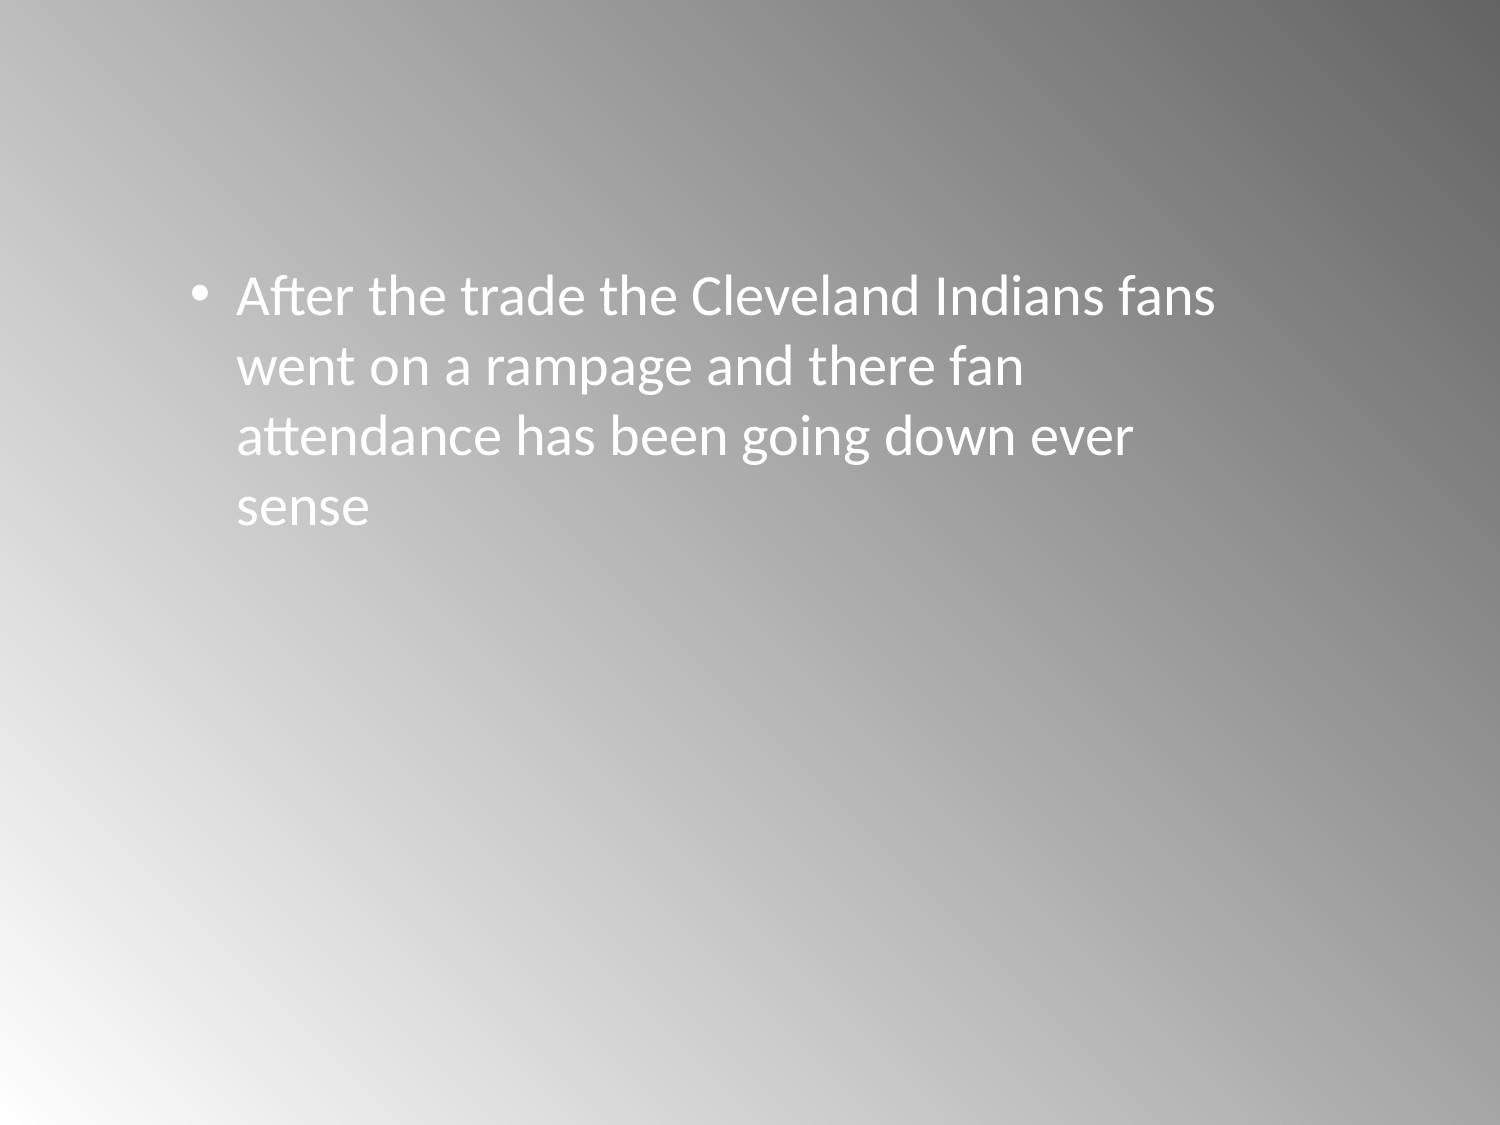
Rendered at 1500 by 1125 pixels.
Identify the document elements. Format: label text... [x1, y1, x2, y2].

text_box After the trade the Cleveland Indians fans went on a rampage and there fan attendance has been going down ever sense [174, 249, 1263, 545]
